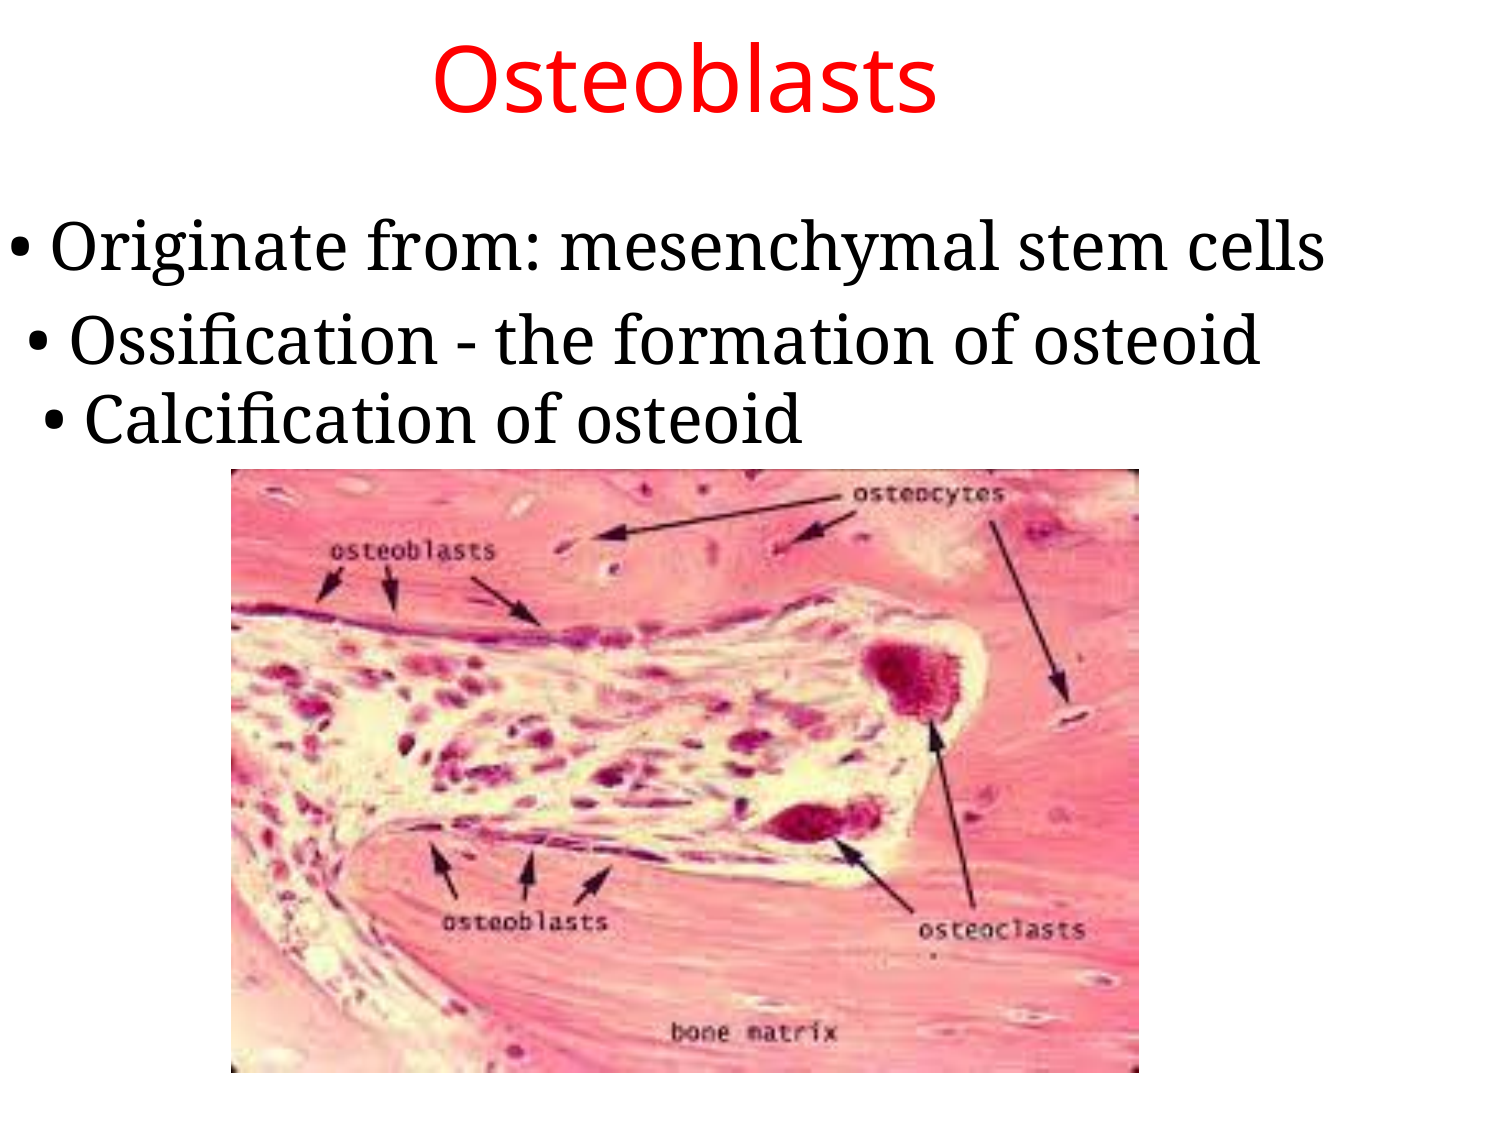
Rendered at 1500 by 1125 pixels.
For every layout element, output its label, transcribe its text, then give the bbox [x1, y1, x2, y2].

picture [231, 468, 1140, 1074]
text_box • Calcification of osteoid [42, 377, 805, 534]
text_box • Originate from: mesenchymal stem cells [8, 202, 1328, 284]
text_box • Ossification - the formation of osteoid [26, 297, 1262, 455]
text_box Osteoblasts [430, 24, 941, 131]
